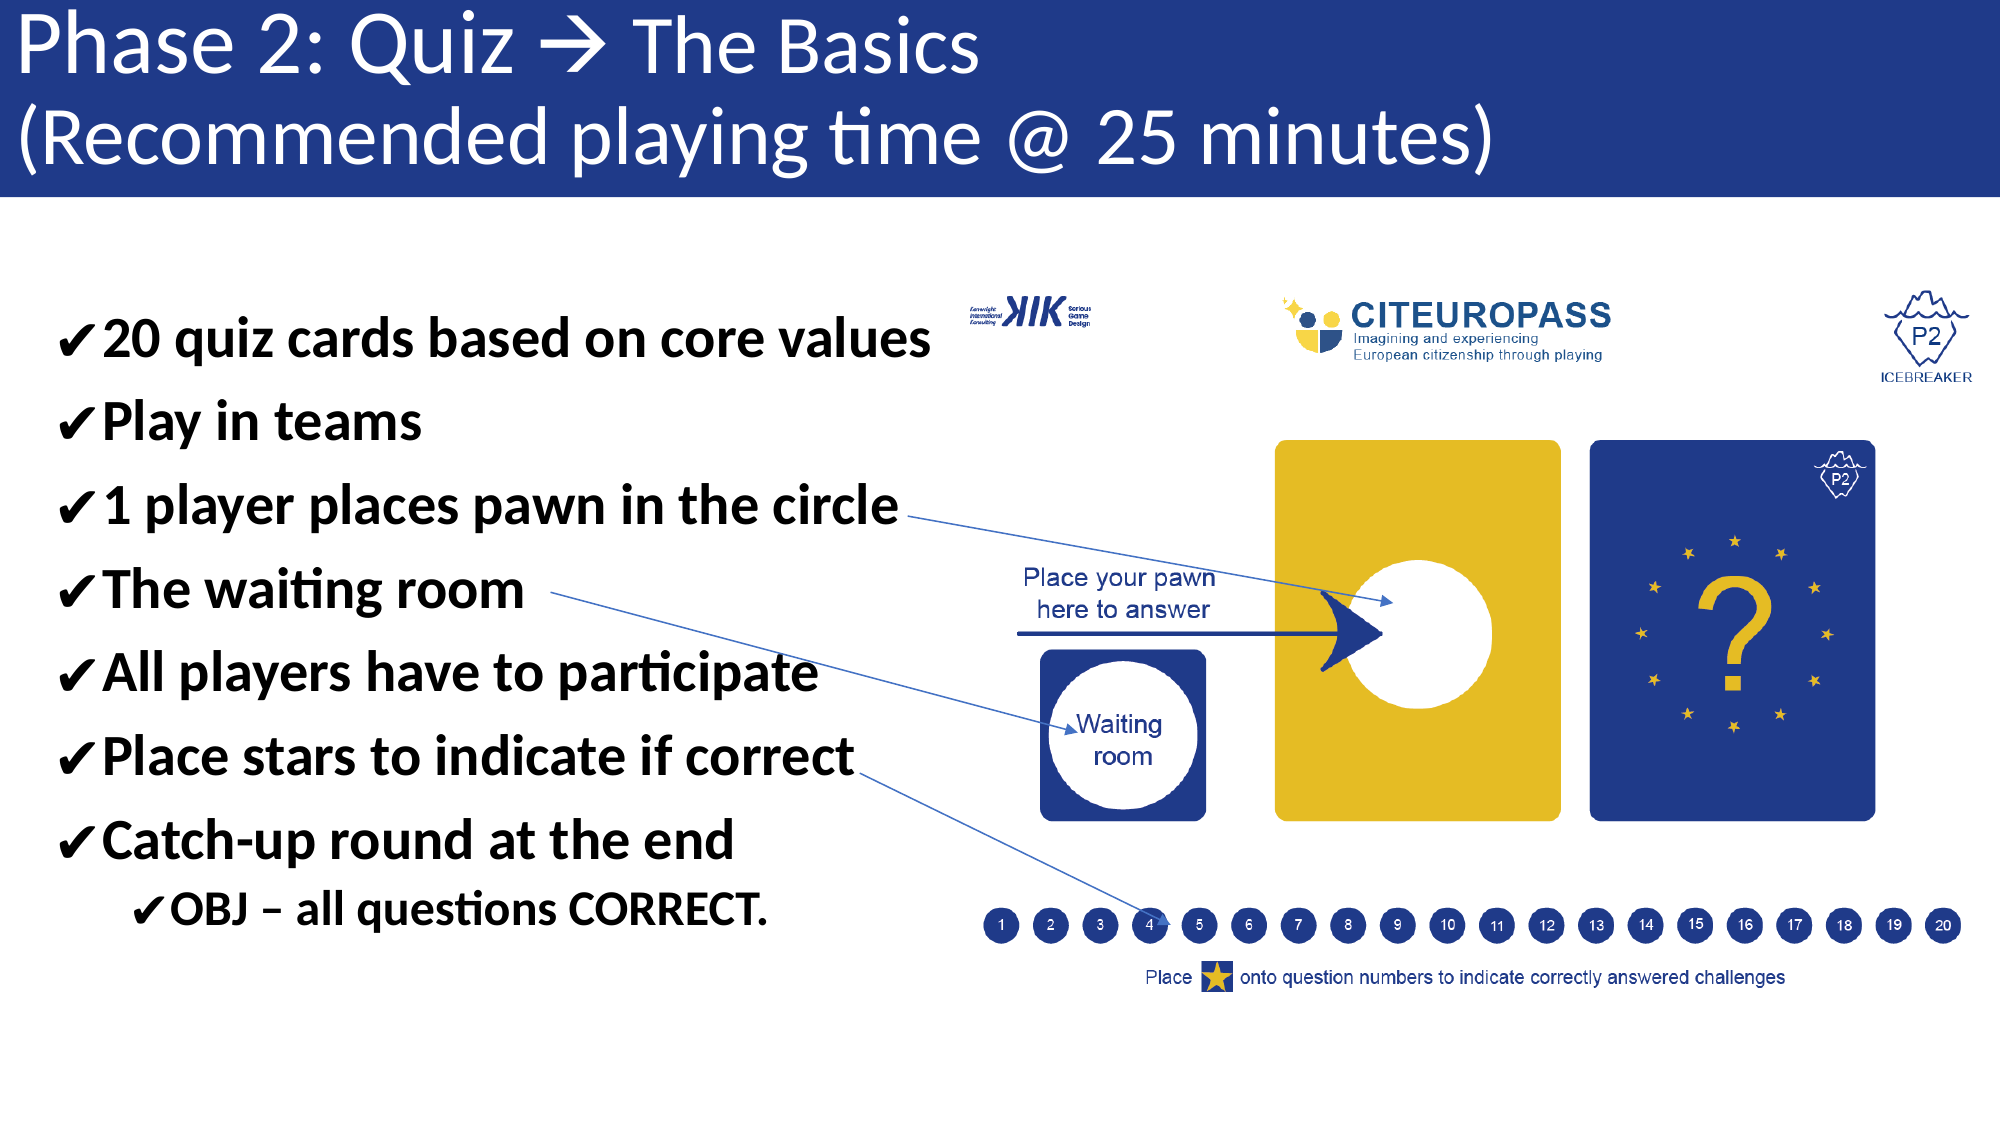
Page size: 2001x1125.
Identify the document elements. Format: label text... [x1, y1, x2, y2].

picture [956, 278, 1992, 1002]
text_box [859, 772, 1172, 926]
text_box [550, 591, 1079, 733]
list 20 quiz cards based on core values Play in teams 1 player places pawn in the circle The waiting room All players have to participate Place stars to indicate if correct Catch-up round at the end OBJ – all questions CORRECT. [38, 299, 987, 1014]
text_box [907, 515, 1394, 604]
title Phase 2: Quiz 🡪 The Basics (Recommended playing time @ 25 minutes) [0, 0, 2000, 198]
